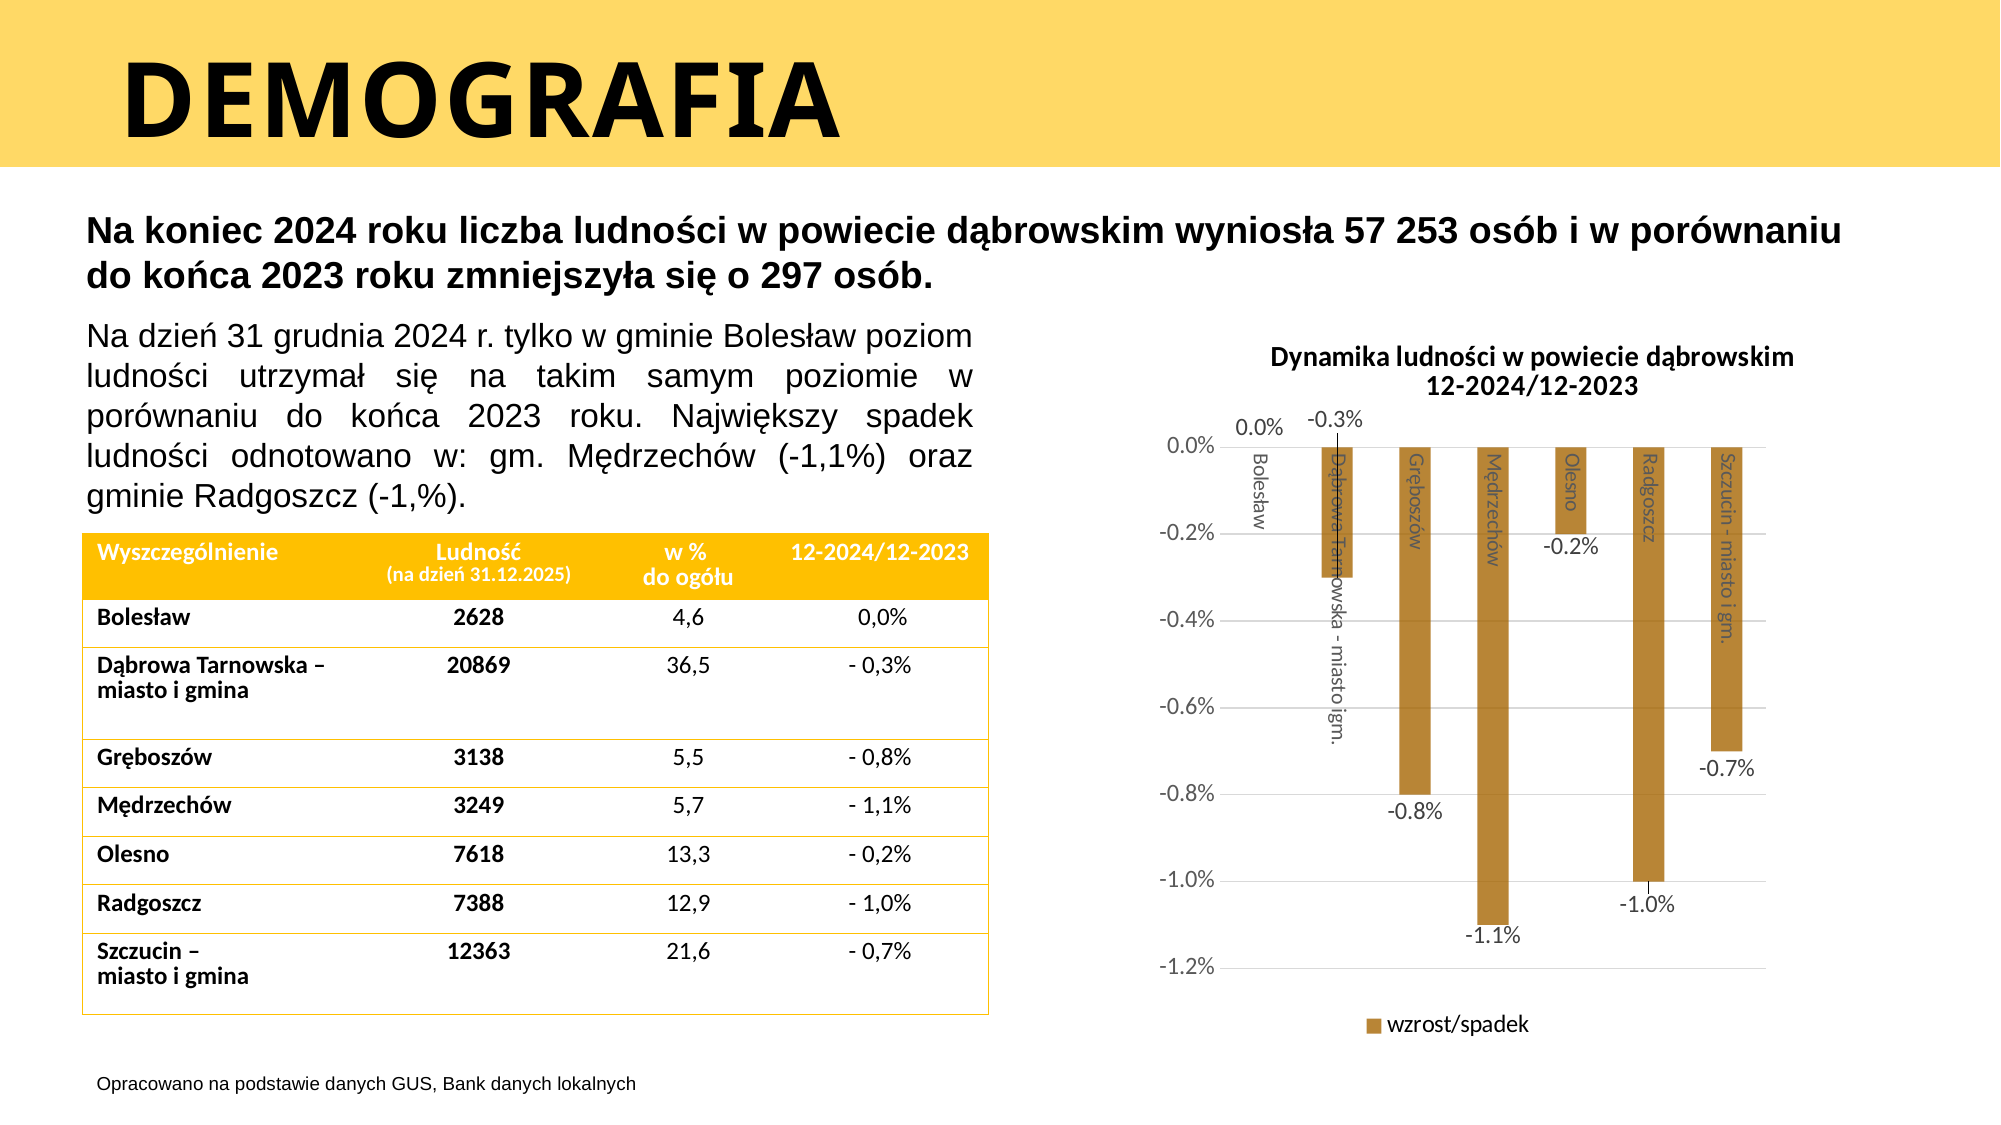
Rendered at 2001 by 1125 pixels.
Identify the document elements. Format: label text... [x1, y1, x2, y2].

table_header 12-2024/12-2023 [771, 534, 988, 599]
table_cell 4,6 [606, 600, 771, 647]
table_cell - 0,8% [771, 740, 988, 787]
table_cell Dąbrowa Tarnowska – miasto i gmina [83, 648, 351, 739]
table_cell 2628 [351, 600, 606, 647]
table_cell 21,6 [606, 934, 771, 1014]
table_cell - 1,0% [771, 885, 988, 933]
table_cell 20869 [351, 648, 606, 739]
table_cell 5,7 [606, 788, 771, 836]
table_cell - 0,2% [771, 837, 988, 884]
table_cell 12363 [351, 934, 606, 1014]
table_cell - 0,3% [771, 648, 988, 739]
table_cell Szczucin – miasto i gmina [83, 934, 351, 1014]
table_cell 0,0% [771, 600, 988, 647]
table_cell 12,9 [606, 885, 771, 933]
table_header Ludność (na dzień 31.12.2025) [351, 534, 606, 599]
table_cell 36,5 [606, 648, 771, 739]
chart [1111, 317, 1800, 1045]
text_box Na koniec 2024 roku liczba ludności w powiecie dąbrowskim wyniosła 57 253 osób i w porównaniu do końca 2023 roku zmniejszyła się o 297 osób. [71, 198, 1915, 349]
table_cell 5,5 [606, 740, 771, 787]
table_cell Gręboszów [83, 740, 351, 787]
table_cell Bolesław [83, 600, 351, 647]
table_header Wyszczególnienie [83, 534, 351, 599]
table_cell 7618 [351, 837, 606, 884]
text_box Na dzień 31 grudnia 2024 r. tylko w gminie Bolesław poziom ludności utrzymał się na takim samym poziomie w porównaniu do końca 2023 roku. Największy spadek ludności odnotowano w: gm. Mędrzechów (-1,1%) oraz gminie Radgoszcz (-1,%). [71, 349, 989, 521]
table_cell 3138 [351, 740, 606, 787]
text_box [0, 0, 2000, 167]
table_cell 13,3 [606, 837, 771, 884]
table_header w % do ogółu [606, 534, 771, 599]
table_cell Radgoszcz [83, 885, 351, 933]
table_cell Olesno [83, 837, 351, 884]
table_cell - 1,1% [771, 788, 988, 836]
table_cell Mędrzechów [83, 788, 351, 836]
text_box Opracowano na podstawie danych GUS, Bank danych lokalnych [81, 1064, 1290, 1125]
table_cell 3249 [351, 788, 606, 836]
table_cell - 0,7% [771, 934, 988, 1014]
table_cell 7388 [351, 885, 606, 933]
